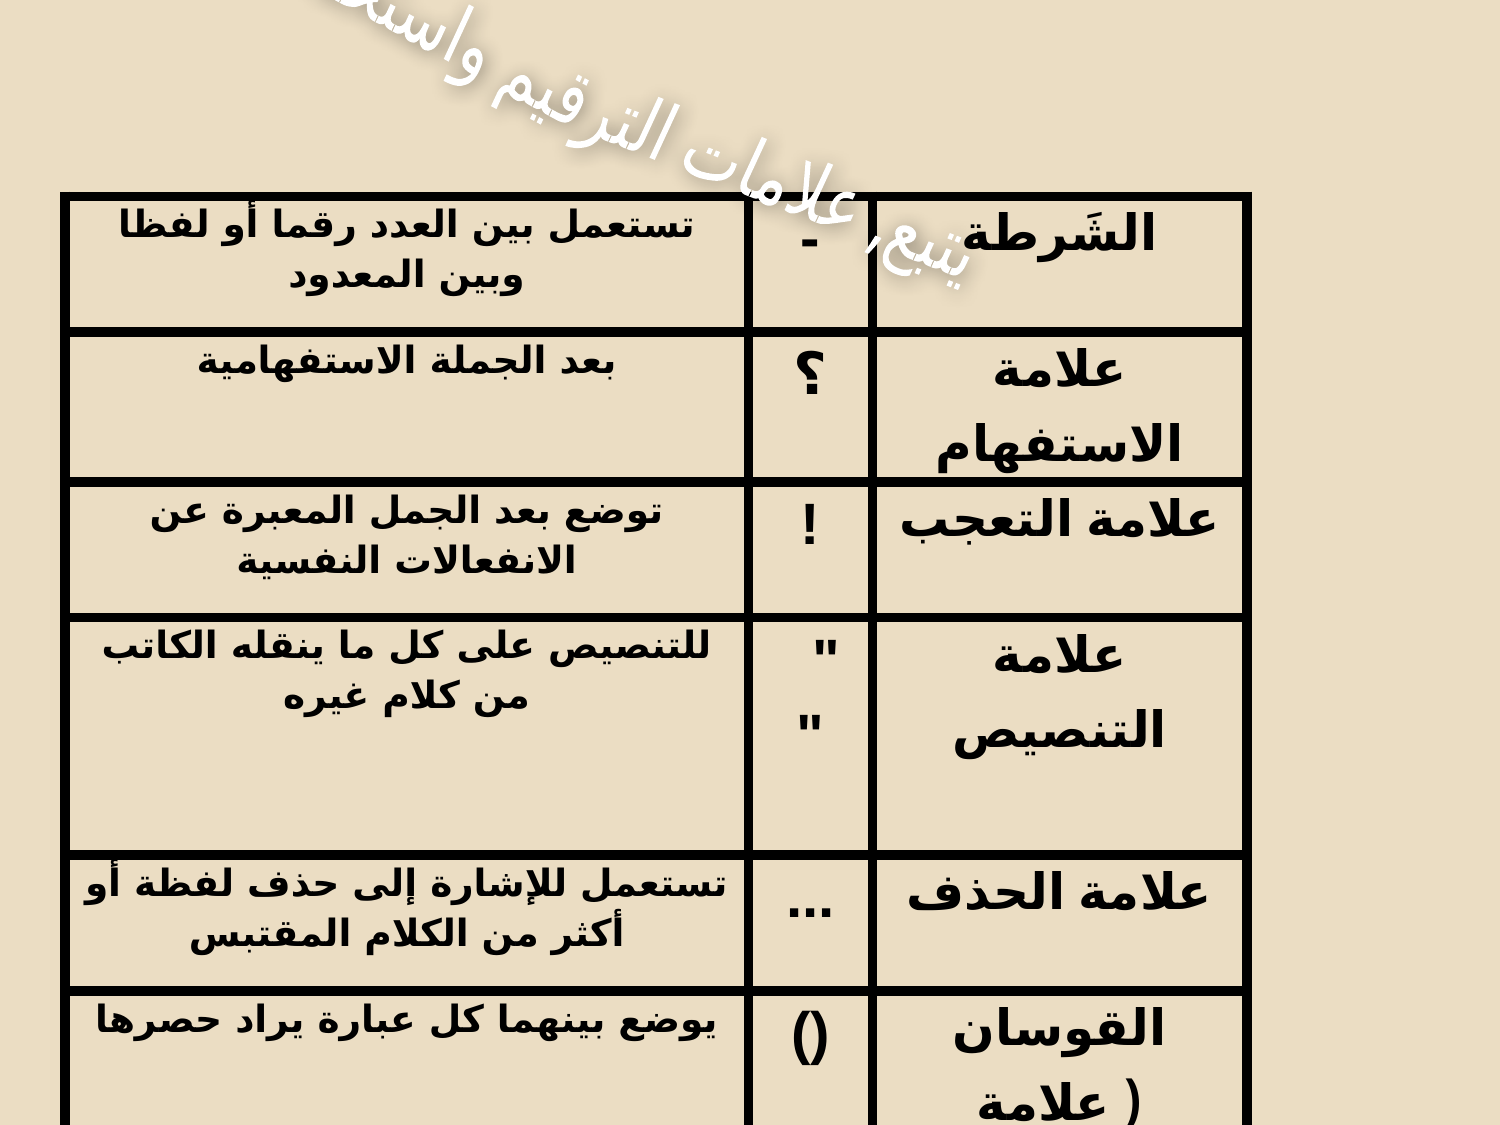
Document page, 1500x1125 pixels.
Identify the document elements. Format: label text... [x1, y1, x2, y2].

table_header الشَرطة [877, 201, 1242, 327]
table_cell للتنصيص على كل ما ينقله الكاتب من كلام غيره [70, 622, 744, 850]
table_cell القوسان ( علامة الحصر ) [877, 996, 1242, 1125]
table_cell توضع بعد الجمل المعبرة عن الانفعالات النفسية [70, 487, 744, 613]
table_cell علامة التنصيص [877, 622, 1242, 850]
table_cell يوضع بينهما كل عبارة يراد حصرها [70, 996, 744, 1125]
table_cell () [753, 996, 868, 1125]
table_cell علامة التعجب [877, 487, 1242, 613]
table_cell ! [753, 487, 868, 613]
table_cell علامة الاستفهام [877, 337, 1242, 477]
table_cell " " [753, 622, 868, 850]
table_header تستعمل بين العدد رقما أو لفظا وبين المعدود [70, 201, 744, 327]
table_cell تستعمل للإشارة إلى حذف لفظة أو أكثر من الكلام المقتبس [70, 860, 744, 986]
table_cell علامة الحذف [877, 860, 1242, 986]
table_cell بعد الجملة الاستفهامية [70, 337, 744, 477]
table_header - [753, 201, 868, 327]
table_cell ... [753, 860, 868, 986]
table_cell ؟ [753, 337, 868, 477]
